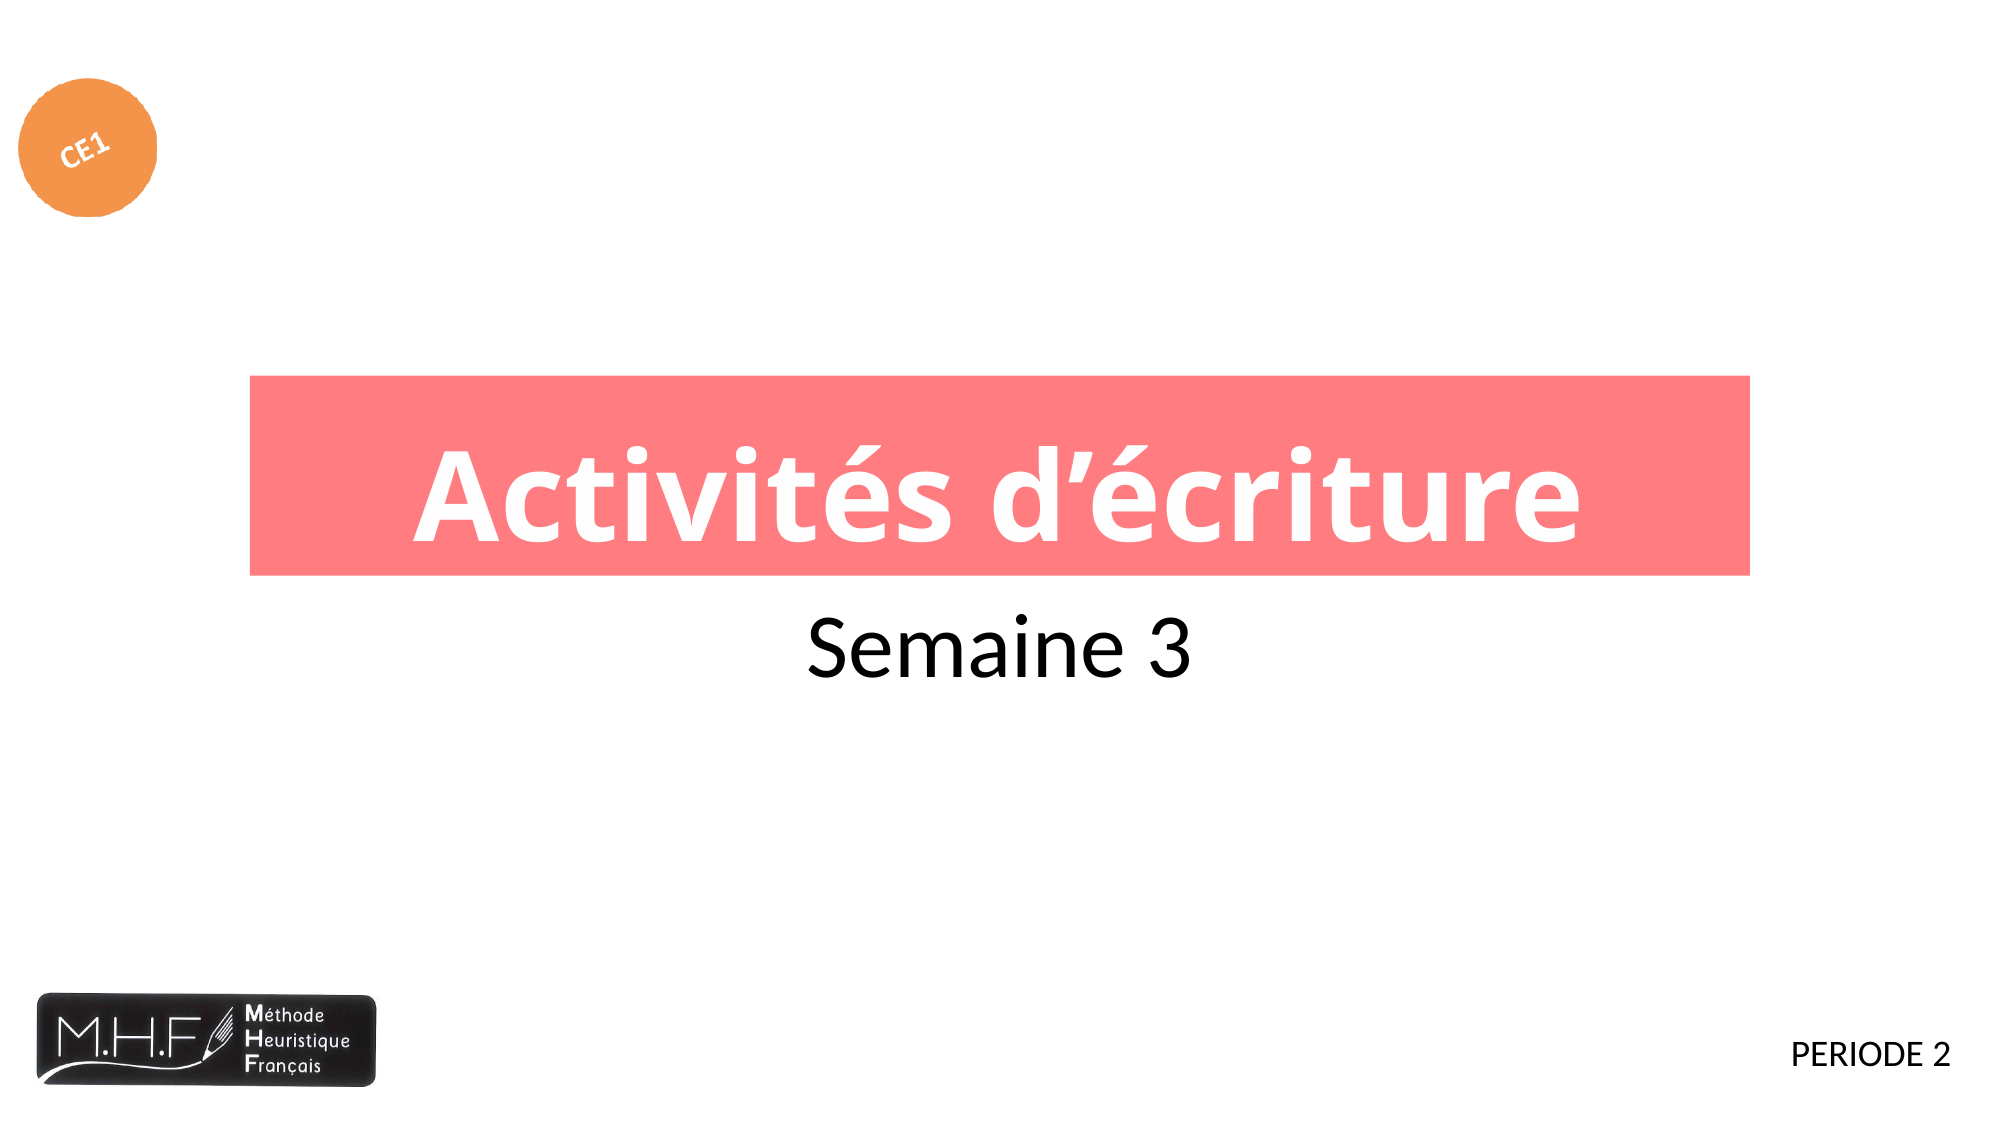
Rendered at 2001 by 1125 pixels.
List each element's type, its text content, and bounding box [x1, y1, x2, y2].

subtitle Semaine 3 [249, 590, 1750, 863]
picture [33, 990, 379, 1089]
picture [18, 78, 157, 218]
title Activités d’écriture [249, 375, 1750, 576]
text_box PERIODE 2 [1362, 1021, 1967, 1082]
